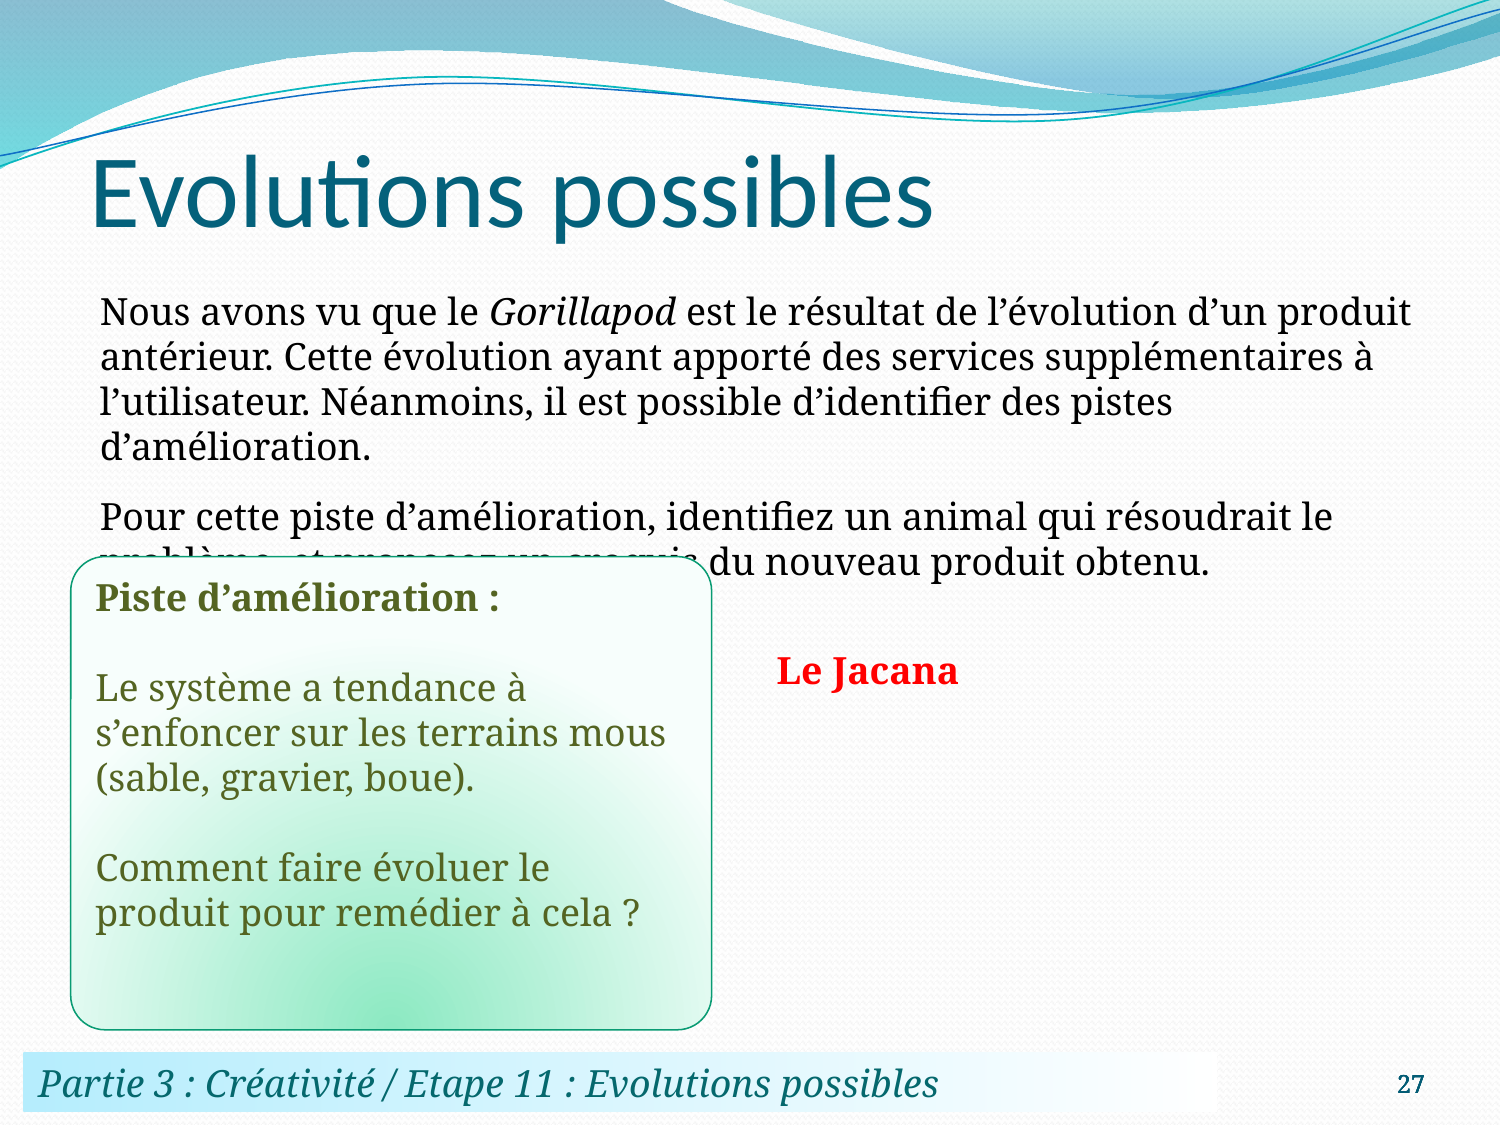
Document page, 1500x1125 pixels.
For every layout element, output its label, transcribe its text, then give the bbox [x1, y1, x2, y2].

text_box Le Jacana [761, 639, 1365, 699]
text_box Evolutions possibles [74, 115, 1438, 303]
text_box 27 [1299, 1042, 1425, 1103]
text_box Partie 3 : Créativité / Etape 11 : Evolutions possibles [21, 1051, 1219, 1114]
text_box Nous avons vu que le Gorillapod est le résultat de l’évolution d’un produit antérieur. Cette évolution ayant apporté des services supplémentaires à l’utilisateur. Néanmoins, il est possible d’identifier des pistes d’amélioration. Pour cette piste d’amélioration, identifiez un animal qui résoudrait le problème, et proposez un croquis du nouveau produit obtenu. [85, 280, 1457, 591]
text_box Piste d’amélioration : Le système a tendance à s’enfoncer sur les terrains mous (sable, gravier, boue). Comment faire évoluer le produit pour remédier à cela ? [69, 555, 713, 1031]
